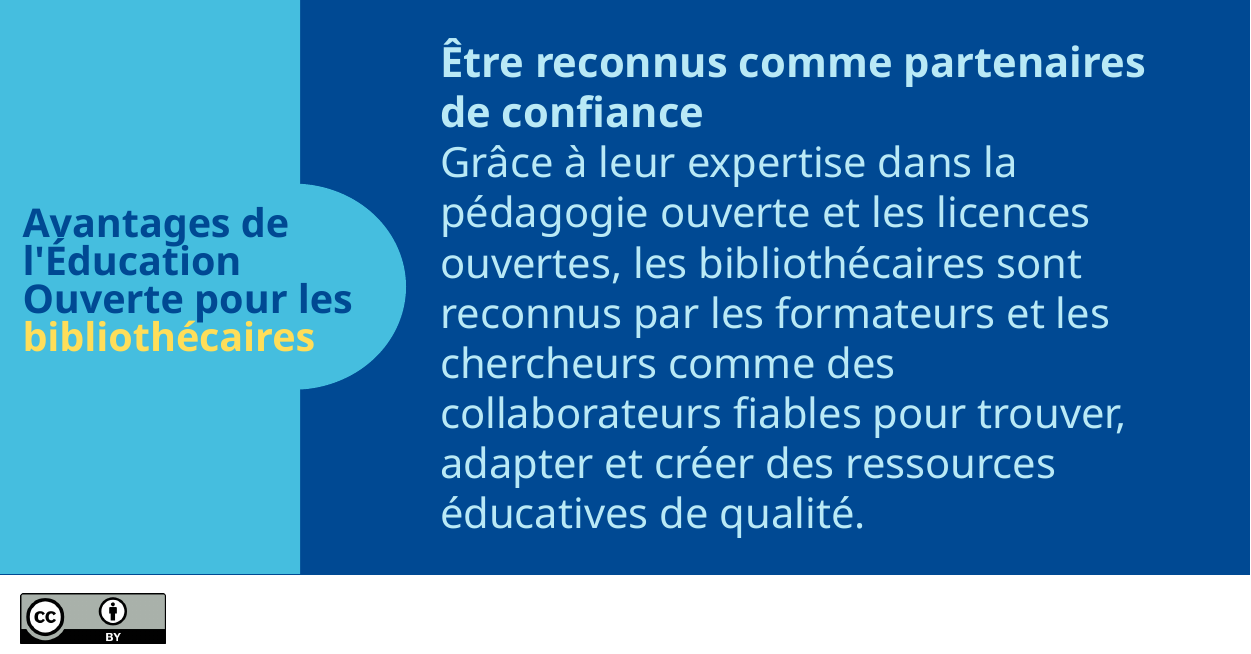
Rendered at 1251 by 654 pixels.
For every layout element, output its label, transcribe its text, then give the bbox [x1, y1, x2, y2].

picture [20, 592, 166, 645]
text_box [0, 0, 301, 574]
text_box Avantages de l'Éducation Ouverte pour les bibliothécaires [10, 195, 381, 372]
text_box Être reconnus comme partenaires de confiance Grâce à leur expertise dans la pédagogie ouverte et les licences ouvertes, les bibliothécaires sont reconnus par les formateurs et les chercheurs comme des collaborateurs fiables pour trouver, adapter et créer des ressources éducatives de qualité. [427, 24, 1190, 549]
text_box [231, 372, 357, 390]
text_box [242, 183, 345, 195]
text_box [0, 582, 1250, 654]
text_box [381, 221, 407, 352]
